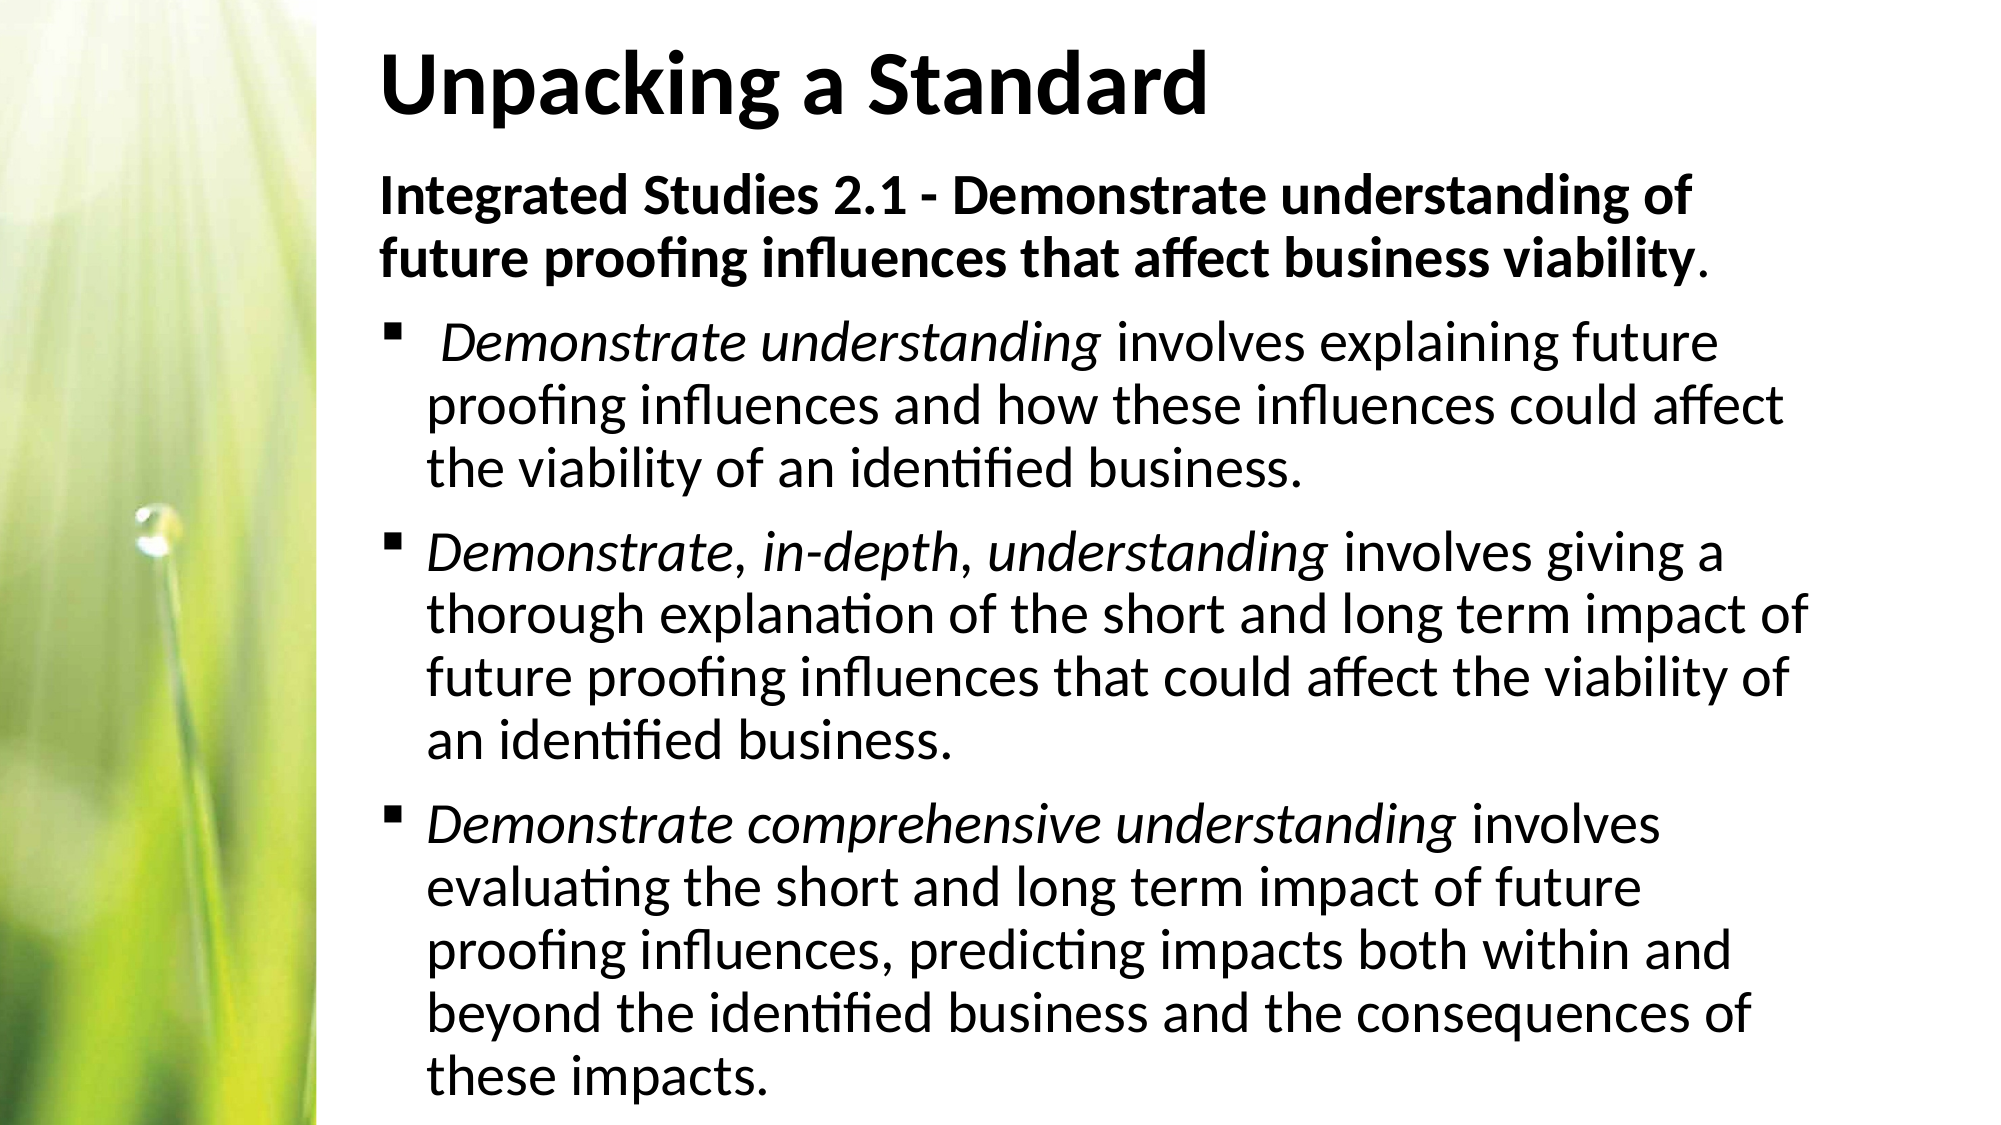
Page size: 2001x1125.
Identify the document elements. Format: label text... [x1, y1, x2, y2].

title Unpacking a Standard [364, 22, 1867, 156]
list Integrated Studies 2.1 - Demonstrate understanding of future proofing influences that affect business viability. Demonstrate understanding involves explaining future proofing influences and how these influences could affect the viability of an identified business. Demonstrate, in-depth, understanding involves giving a thorough explanation of the short and long term impact of future proofing influences that could affect the viability of an identified business. Demonstrate comprehensive understanding involves evaluating the short and long term impact of future proofing influences, predicting impacts both within and beyond the identified business and the consequences of these impacts. [364, 156, 1867, 1105]
picture [0, 0, 317, 1125]
